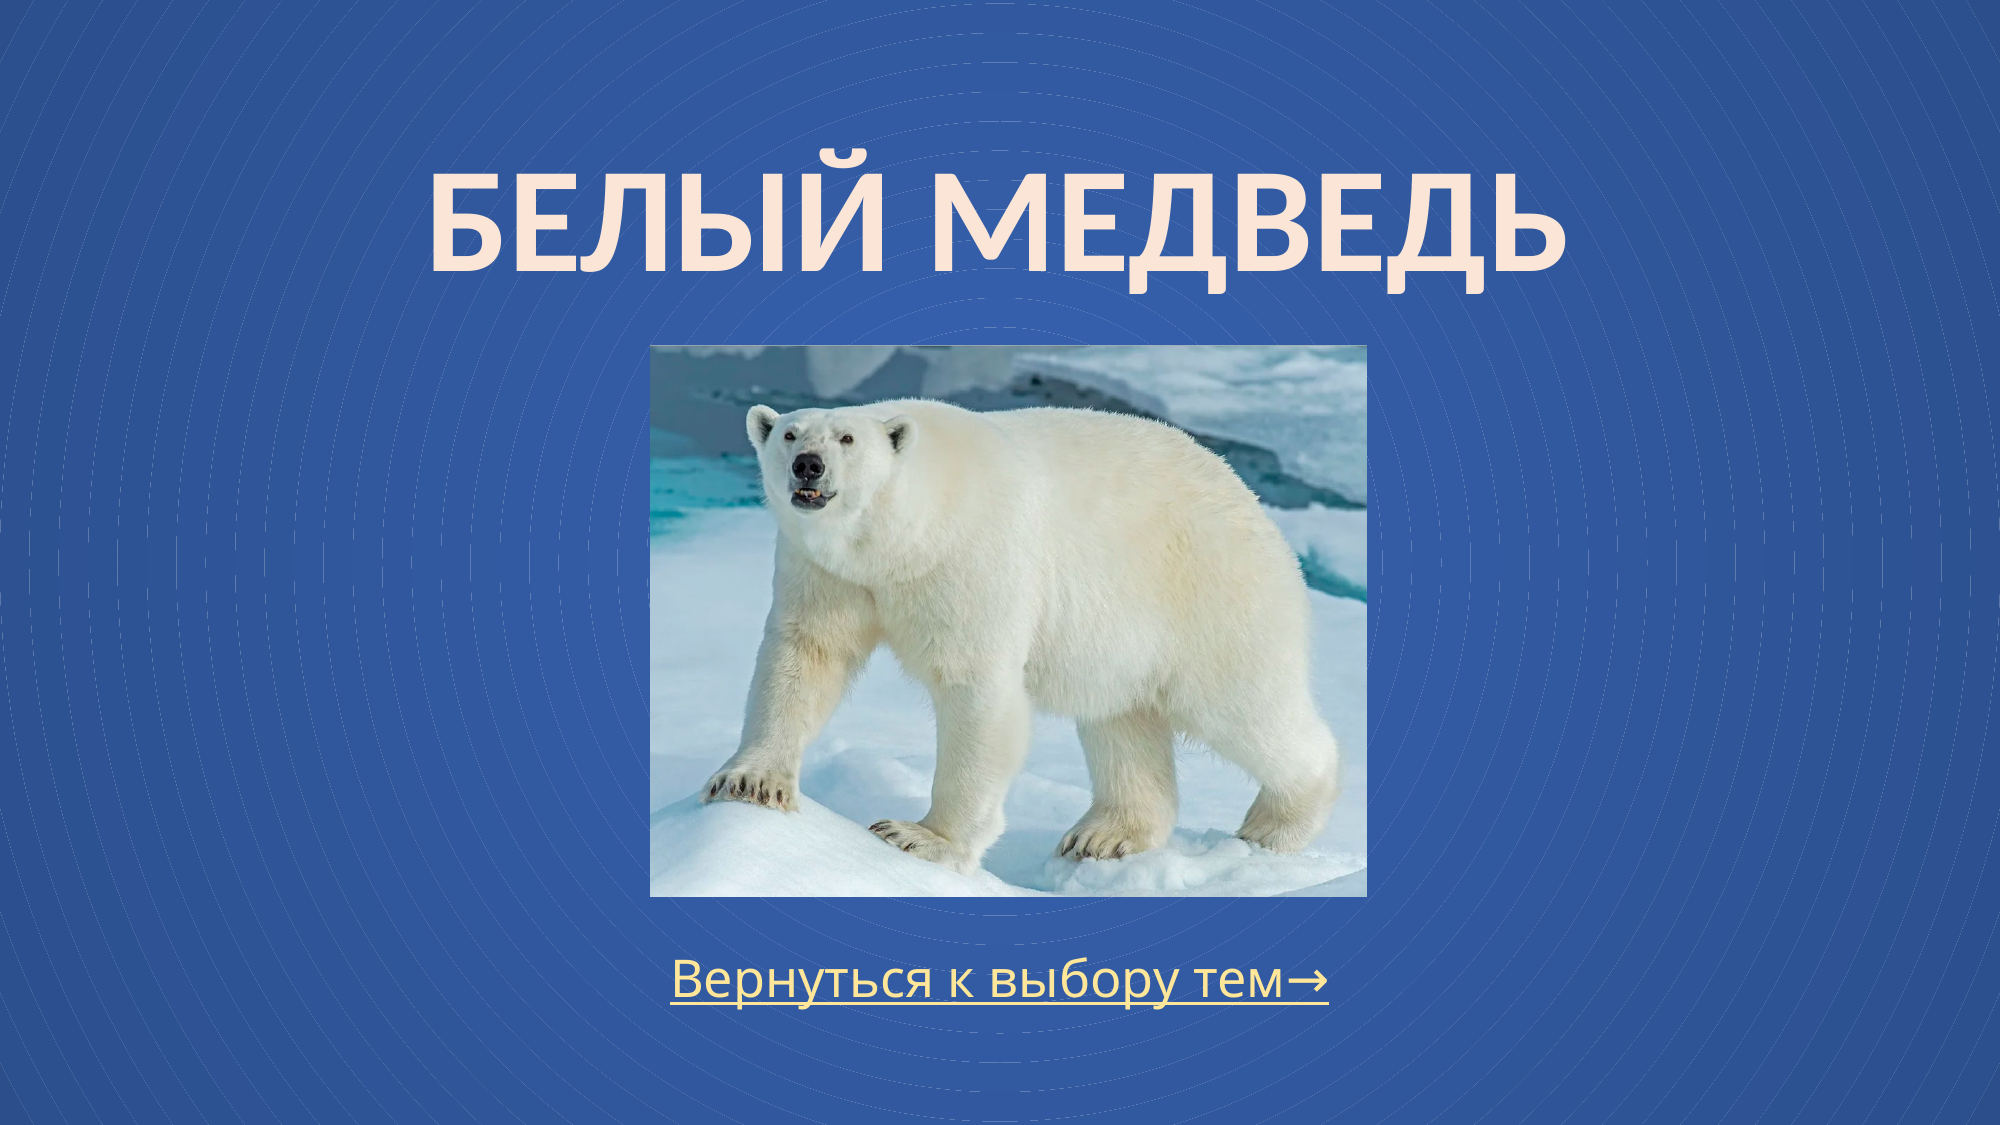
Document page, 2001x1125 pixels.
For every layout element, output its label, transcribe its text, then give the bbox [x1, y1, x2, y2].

text_box Вернуться к выбору тем→ [655, 938, 1345, 1016]
title белый медведь [115, 98, 1881, 347]
picture [650, 345, 1367, 897]
